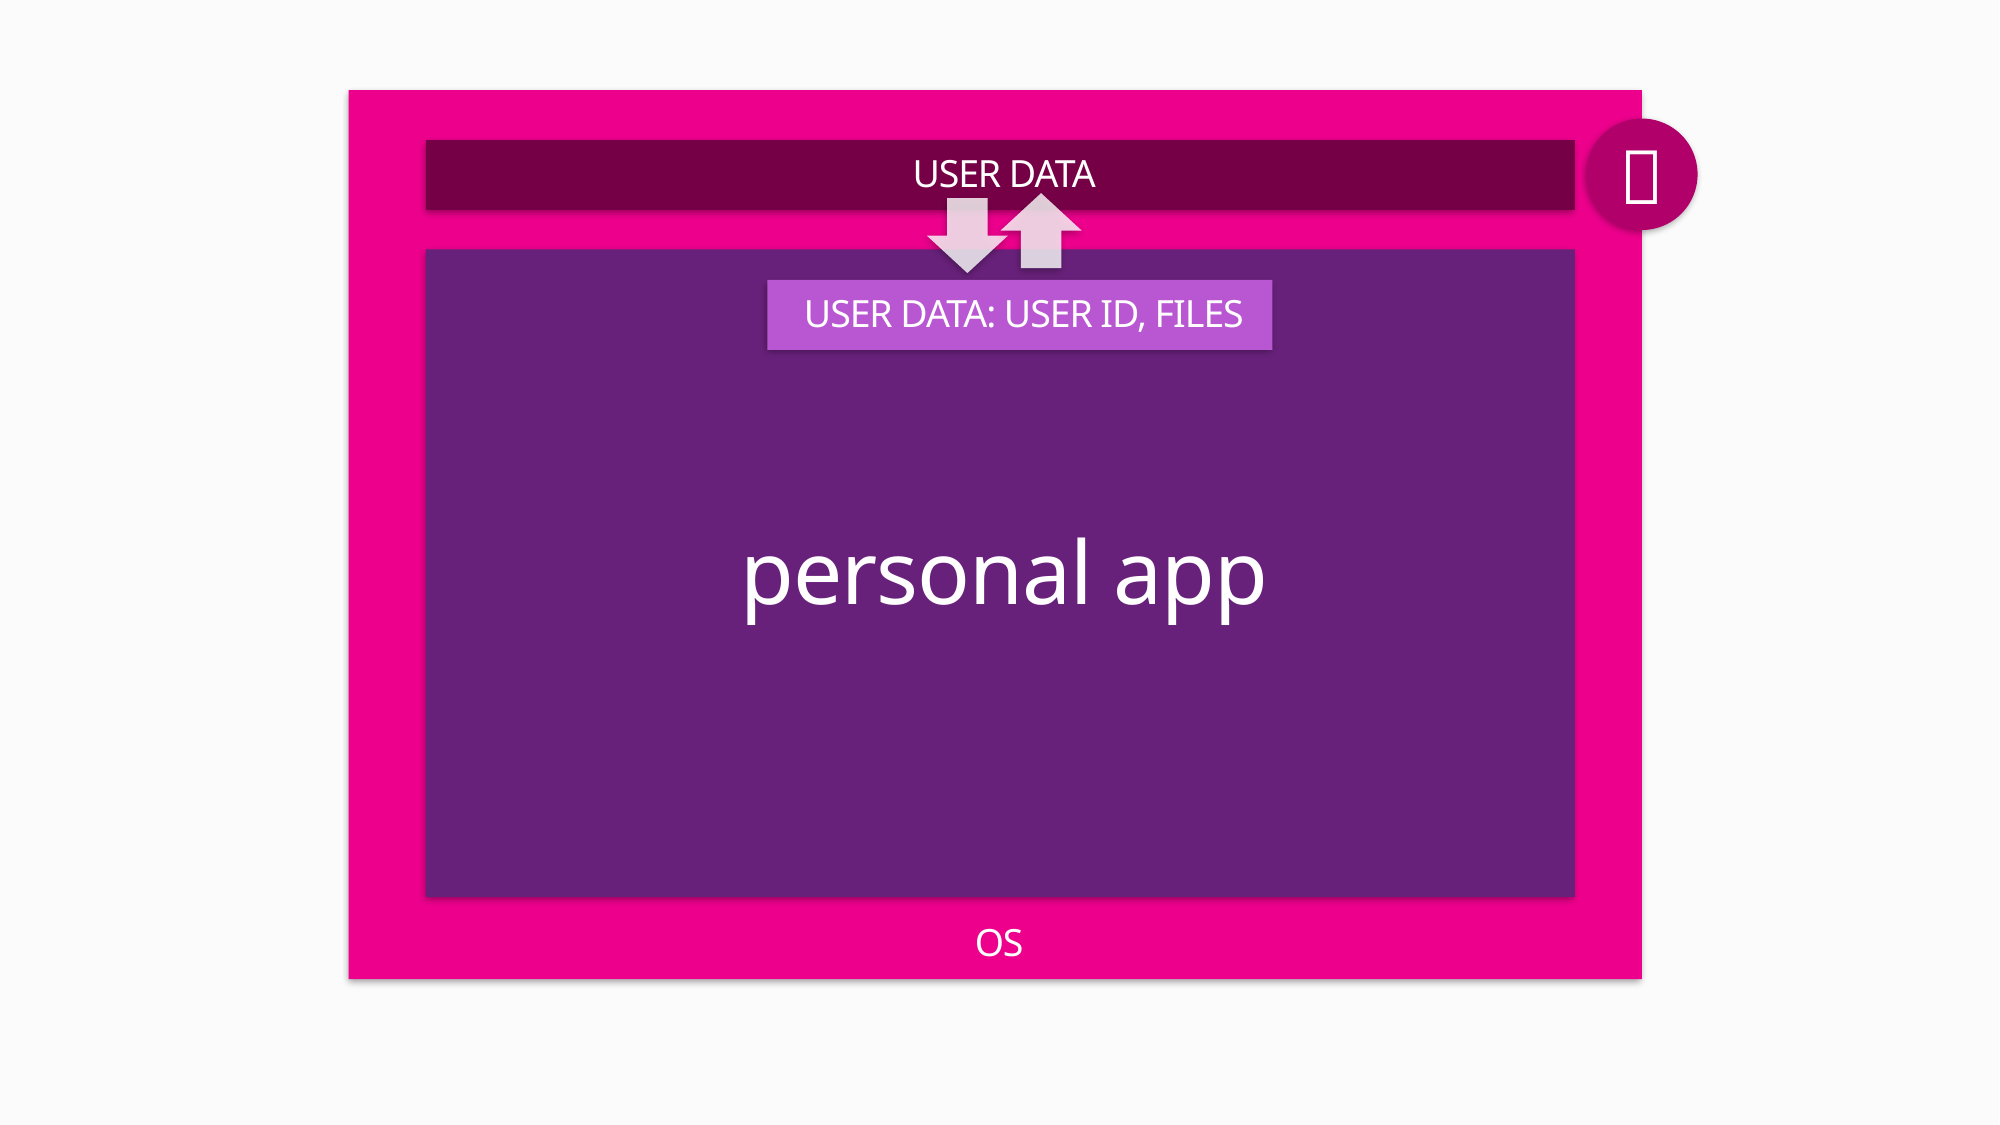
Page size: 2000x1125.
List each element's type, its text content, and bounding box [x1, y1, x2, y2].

text_box USER DATA: USER ID, FILES [767, 279, 1273, 351]
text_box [926, 192, 1082, 274]
text_box 👶 [1585, 117, 1699, 231]
text_box OS [348, 89, 1643, 980]
text_box personal app [425, 249, 1576, 898]
text_box USER DATA [425, 139, 1576, 211]
